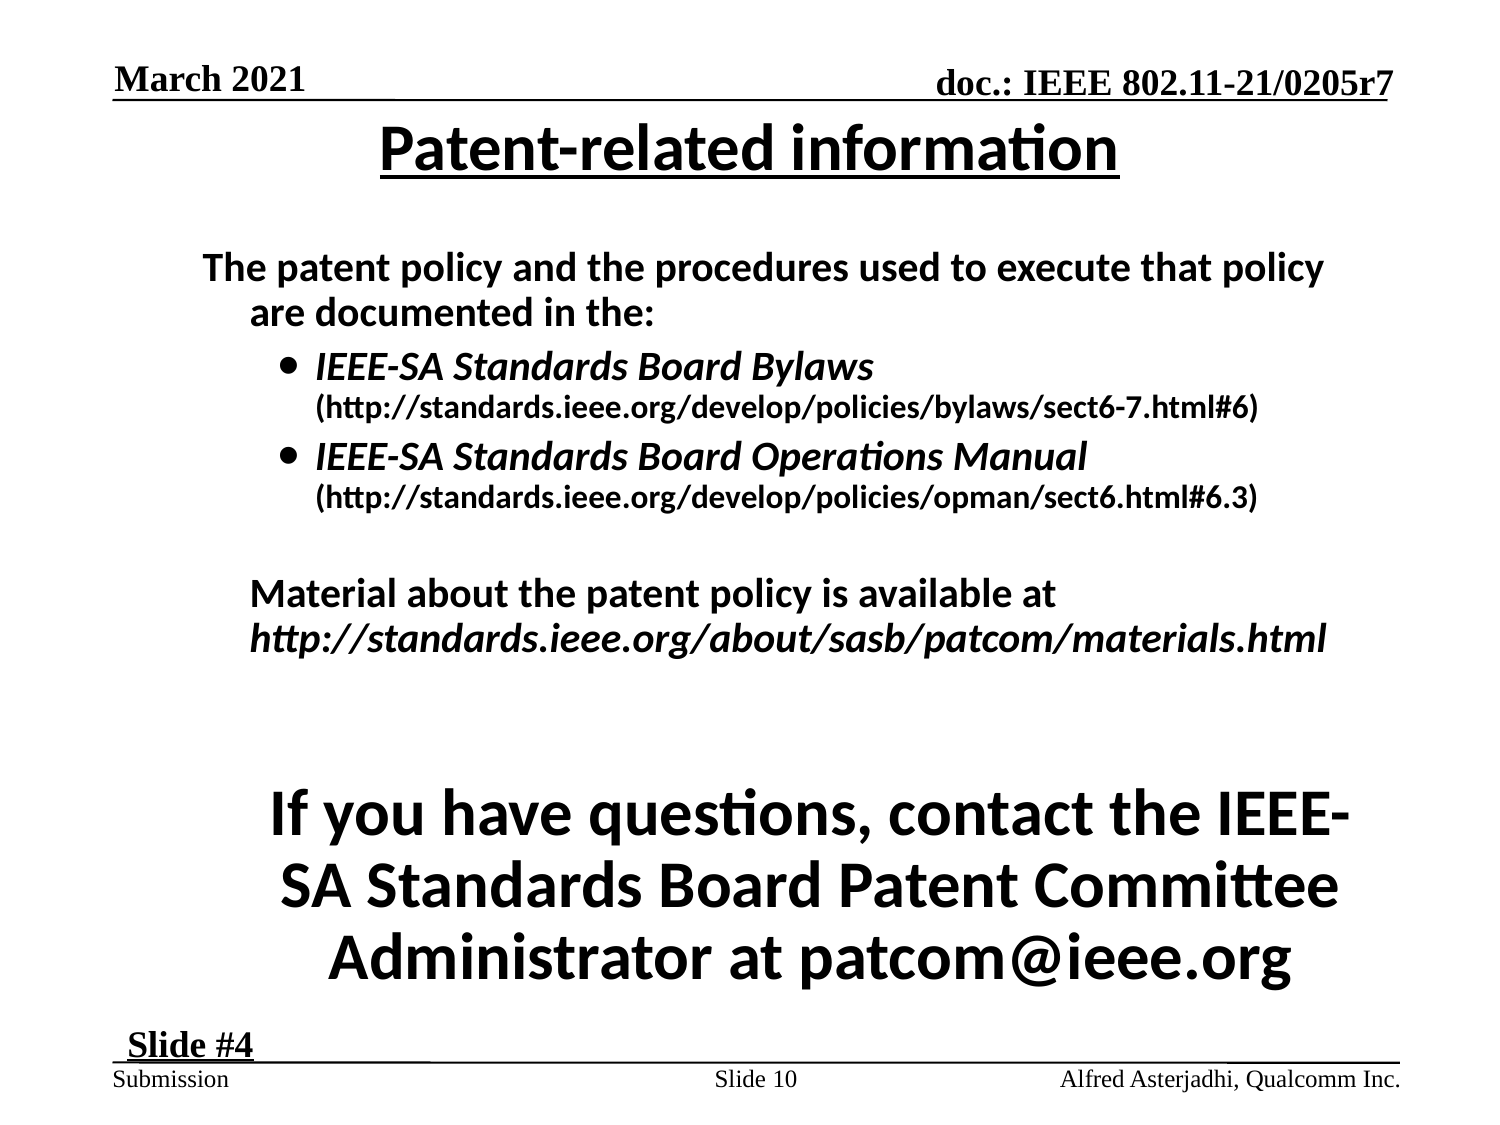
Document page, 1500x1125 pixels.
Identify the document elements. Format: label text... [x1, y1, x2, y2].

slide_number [114, 54, 493, 100]
slide_number Slide 10 [712, 1061, 800, 1123]
list The patent policy and the procedures used to execute that policy are documented in the: IEEE-SA Standards Board Bylaws (http://standards.ieee.org/develop/policies/bylaws/sect6-7.html#6) IEEE-SA Standards Board Operations Manual (http://standards.ieee.org/develop/policies/opman/sect6.html#6.3) Material about the patent policy is available at http://standards.ieee.org/about/sasb/patcom/materials.html If you have questions, contact the IEEE-SA Standards Board Patent Committee Administrator at patcom@ieee.org [112, 237, 1388, 913]
footer Alfred Asterjadhi, Qualcomm Inc. [878, 1061, 1402, 1093]
text_box Slide #4 [112, 1012, 269, 1073]
title Patent-related information [112, 112, 1388, 176]
